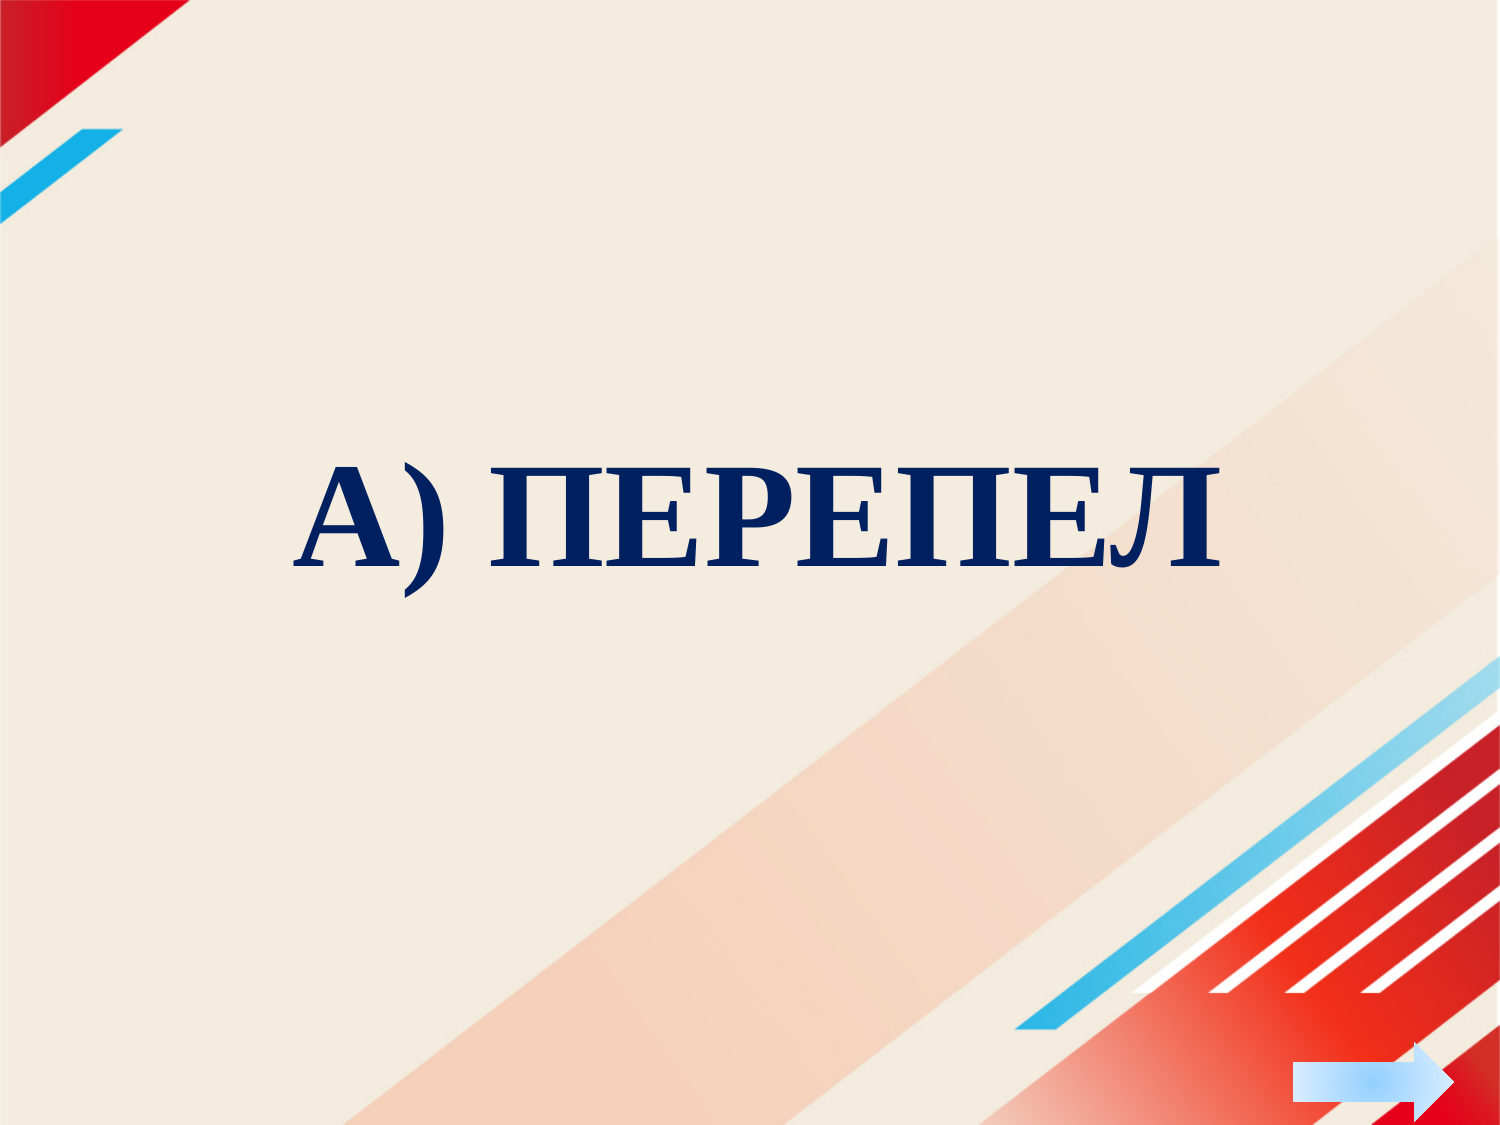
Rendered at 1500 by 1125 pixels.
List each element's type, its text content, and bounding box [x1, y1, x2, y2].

picture [0, 0, 1500, 1125]
text_box А) ПЕРЕПЕЛ [277, 408, 1258, 604]
